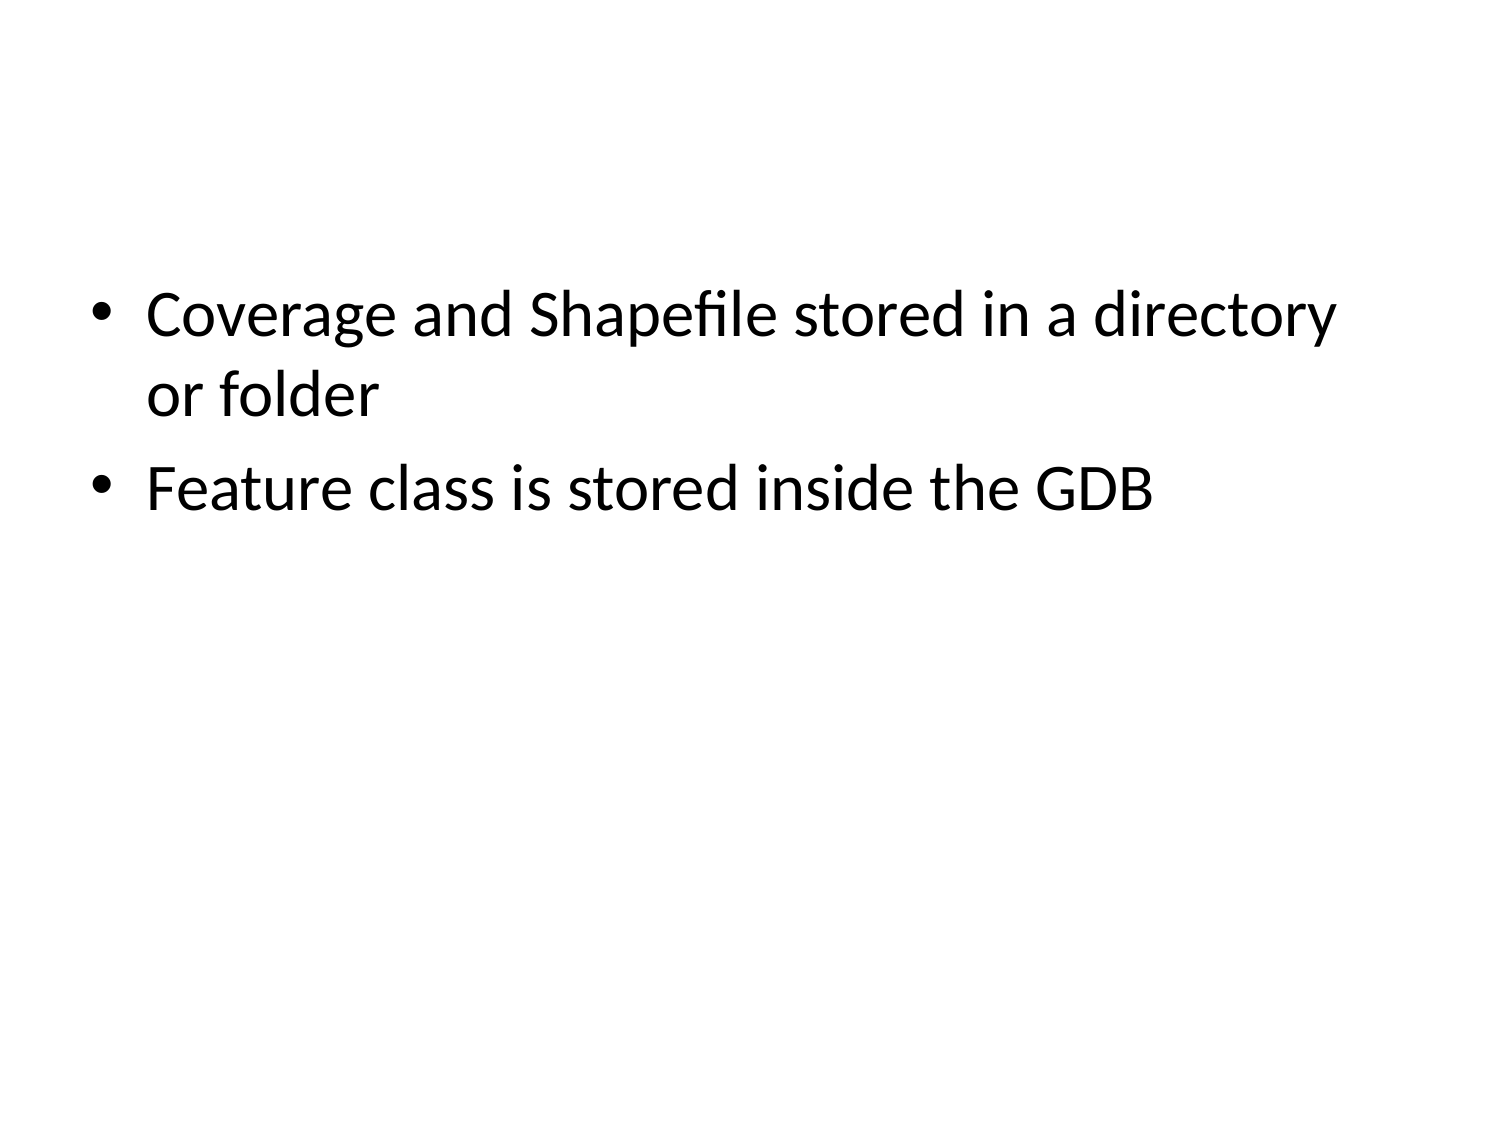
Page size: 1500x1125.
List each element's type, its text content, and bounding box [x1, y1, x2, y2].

list Coverage and Shapefile stored in a directory or folder Feature class is stored inside the GDB [75, 262, 1425, 1005]
